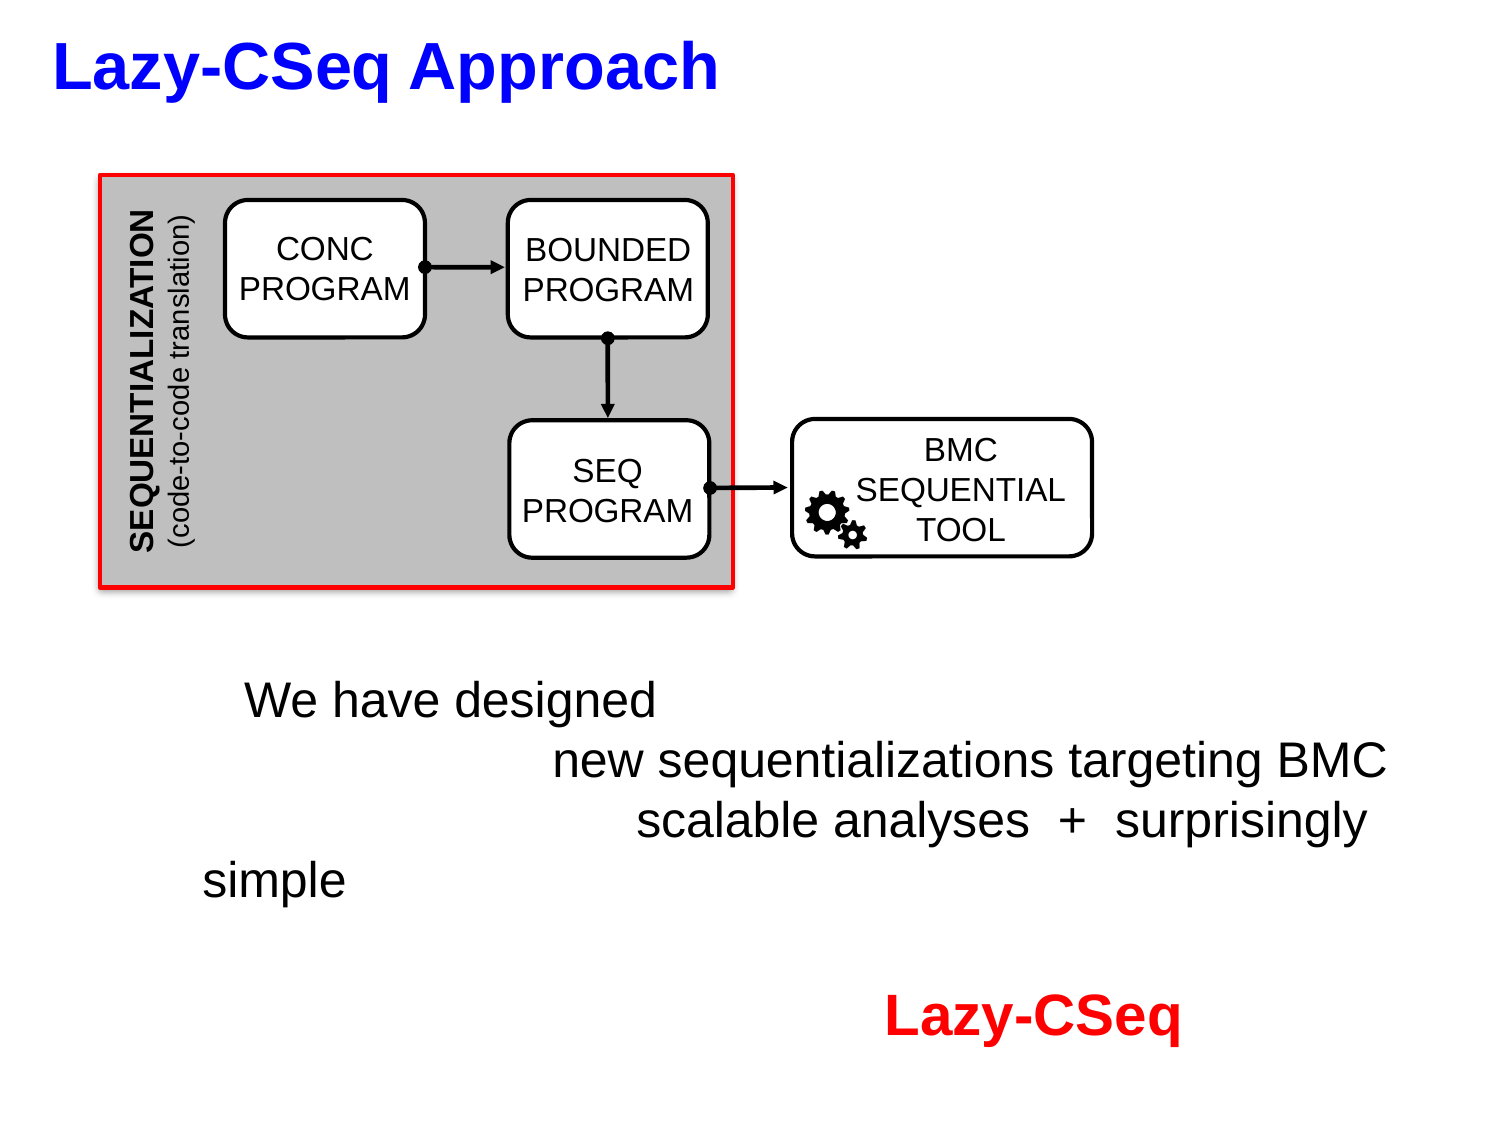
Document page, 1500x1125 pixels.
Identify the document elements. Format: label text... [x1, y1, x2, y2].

picture [804, 488, 868, 552]
text_box CONC PROGRAM [211, 220, 439, 315]
text_box BOUNDED PROGRAM [500, 220, 716, 315]
text_box [418, 260, 505, 274]
text_box [790, 416, 1082, 553]
text_box SEQUENTIALIZATION (code-to-code translation) [112, 187, 203, 576]
title Lazy-CSeq Approach [0, 0, 1500, 126]
text_box [601, 332, 615, 418]
text_box [703, 481, 788, 495]
text_box BMC SEQUENTIAL TOOL [829, 420, 1093, 556]
text_box [223, 197, 427, 220]
list [24, 160, 1476, 1106]
text_box [222, 315, 428, 340]
text_box SEQ PROGRAM [495, 441, 721, 537]
text_box We have designed new sequentializations targeting BMC scalable analyses + surprisingly simple Lazy-CSeq [37, 599, 1471, 1055]
